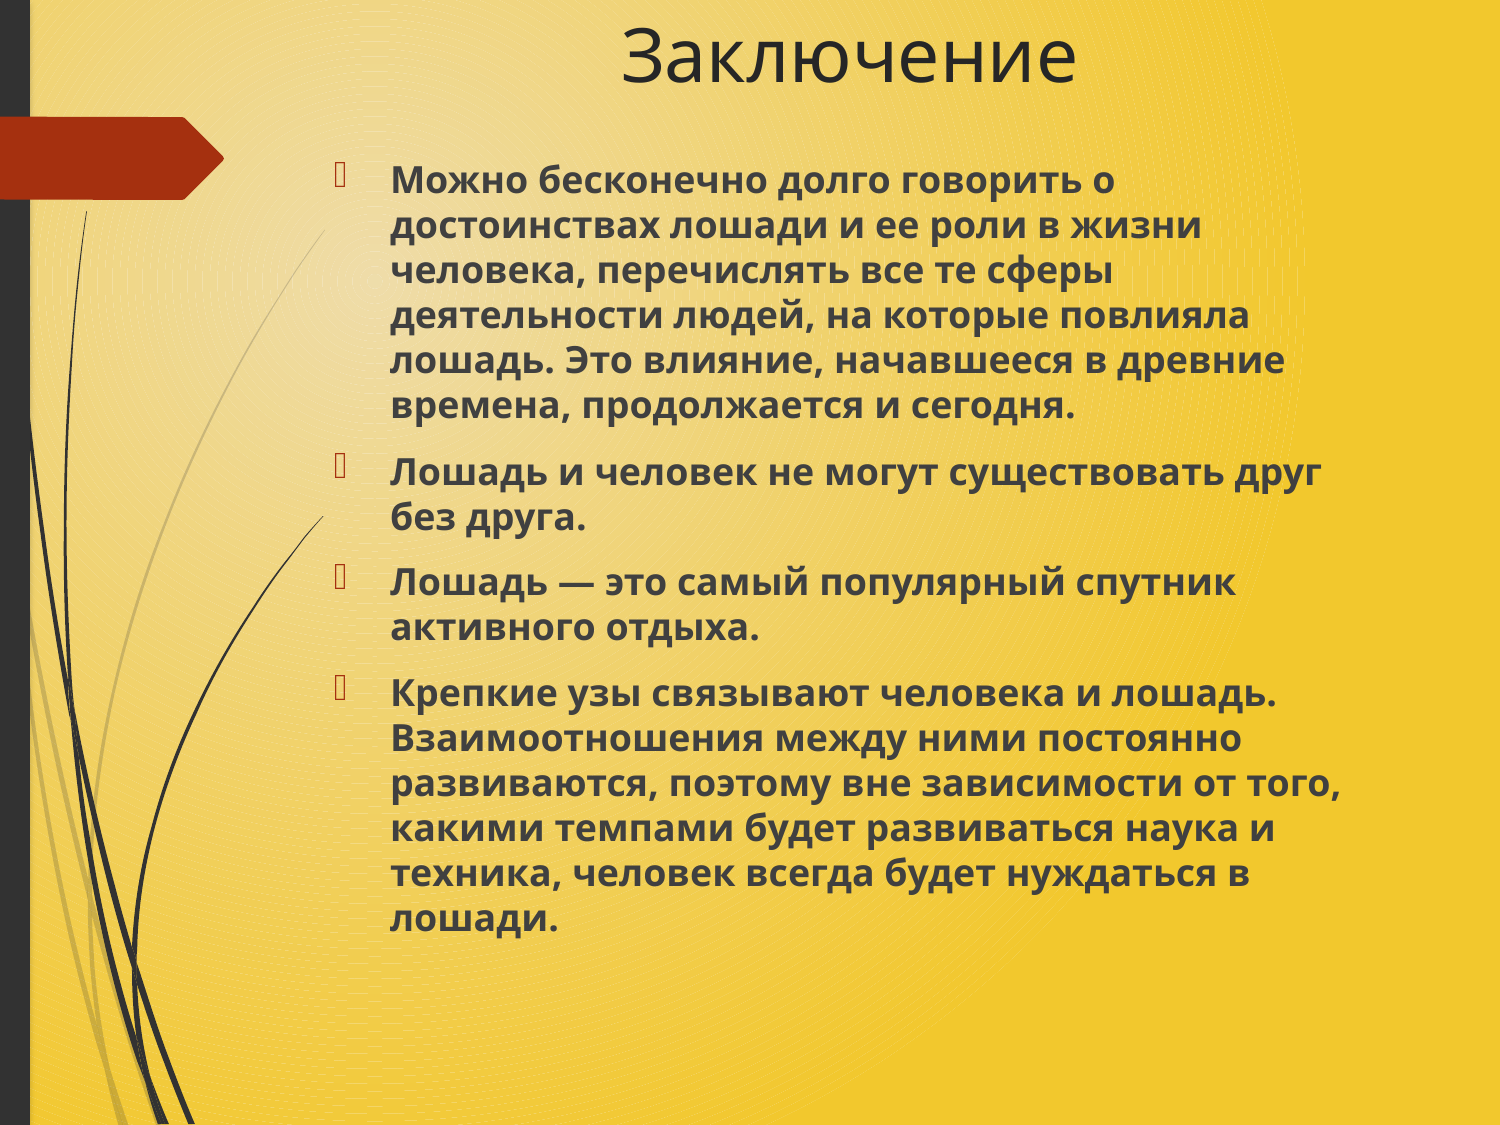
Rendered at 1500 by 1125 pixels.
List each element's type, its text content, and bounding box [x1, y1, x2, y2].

title Заключение [319, 0, 1400, 149]
list Можно бесконечно долго говорить о достоинствах лошади и ее роли в жизни человека, перечислять все те сферы деятельности людей, на которые повлияла лошадь. Это влияние, начавшееся в древние времена, продолжается и сегодня. Лошадь и человек не могут существовать друг без друга. Лошадь — это самый популярный спутник активного отдыха. Крепкие узы связывают человека и лошадь. Взаимоотношения между ними постоянно развиваются, поэтому вне зависимости от того, какими темпами будет развиваться наука и техника, человек всегда будет нуждаться в лошади. [318, 149, 1400, 1059]
